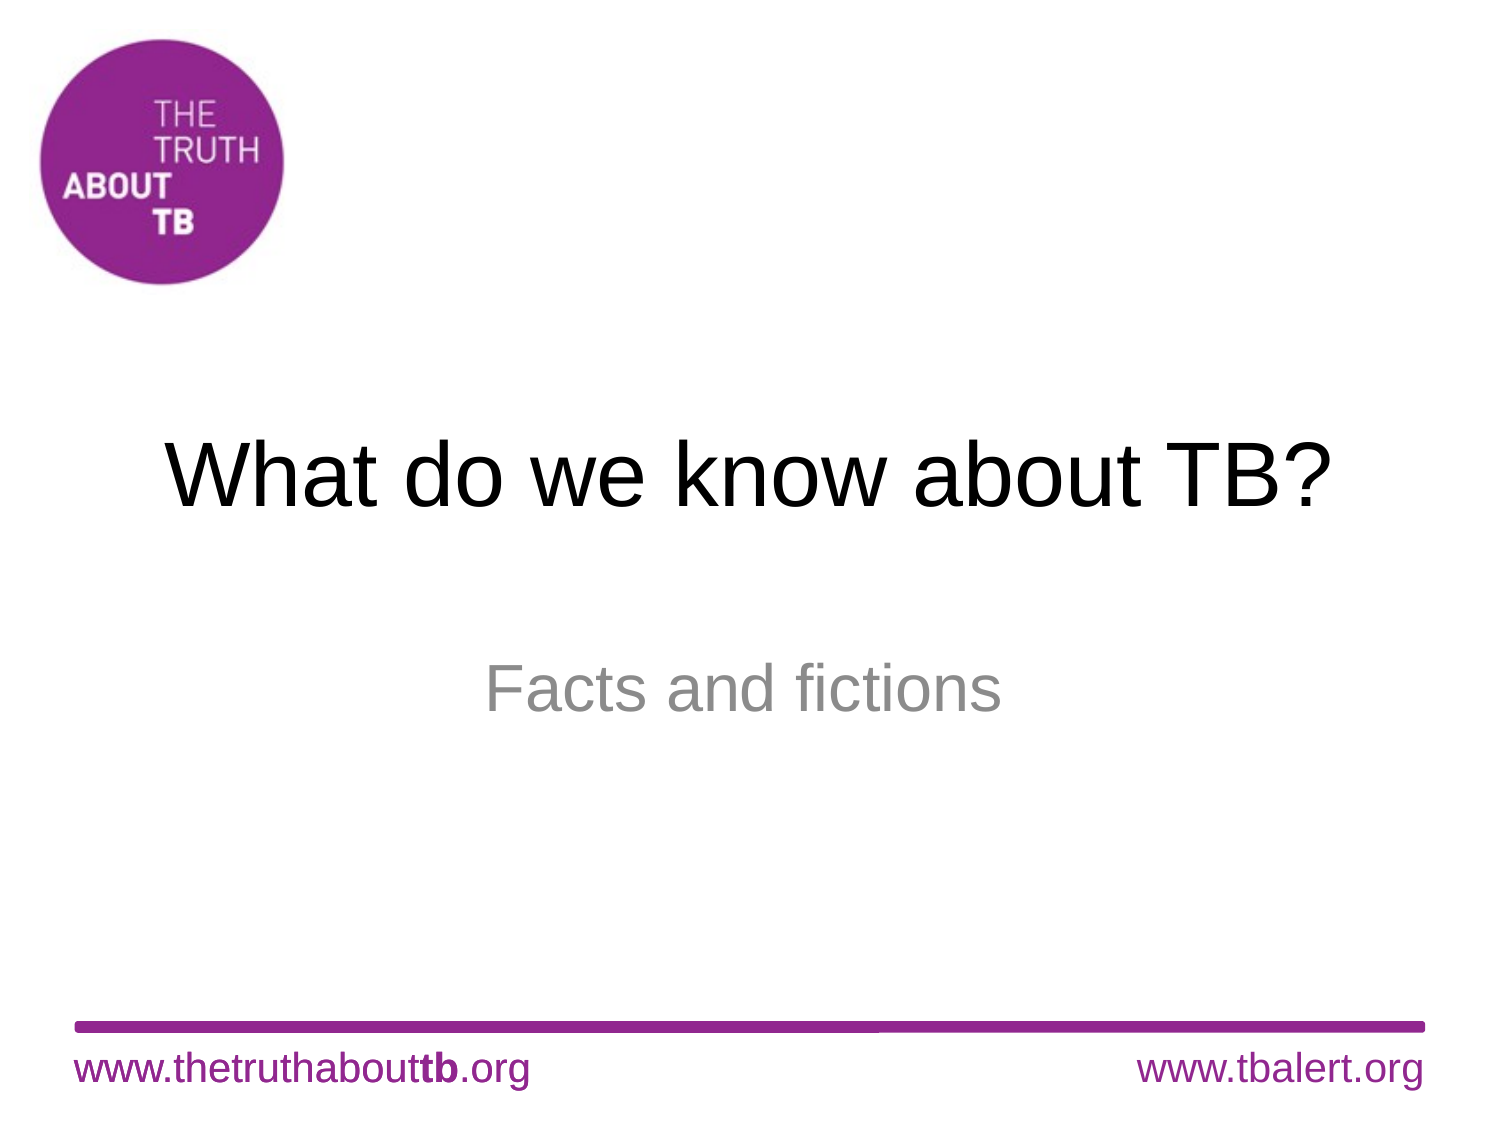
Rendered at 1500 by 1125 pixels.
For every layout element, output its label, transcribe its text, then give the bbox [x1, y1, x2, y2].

subtitle Facts and fictions [171, 637, 1317, 925]
picture [29, 29, 295, 295]
title What do we know about TB? [112, 349, 1388, 591]
